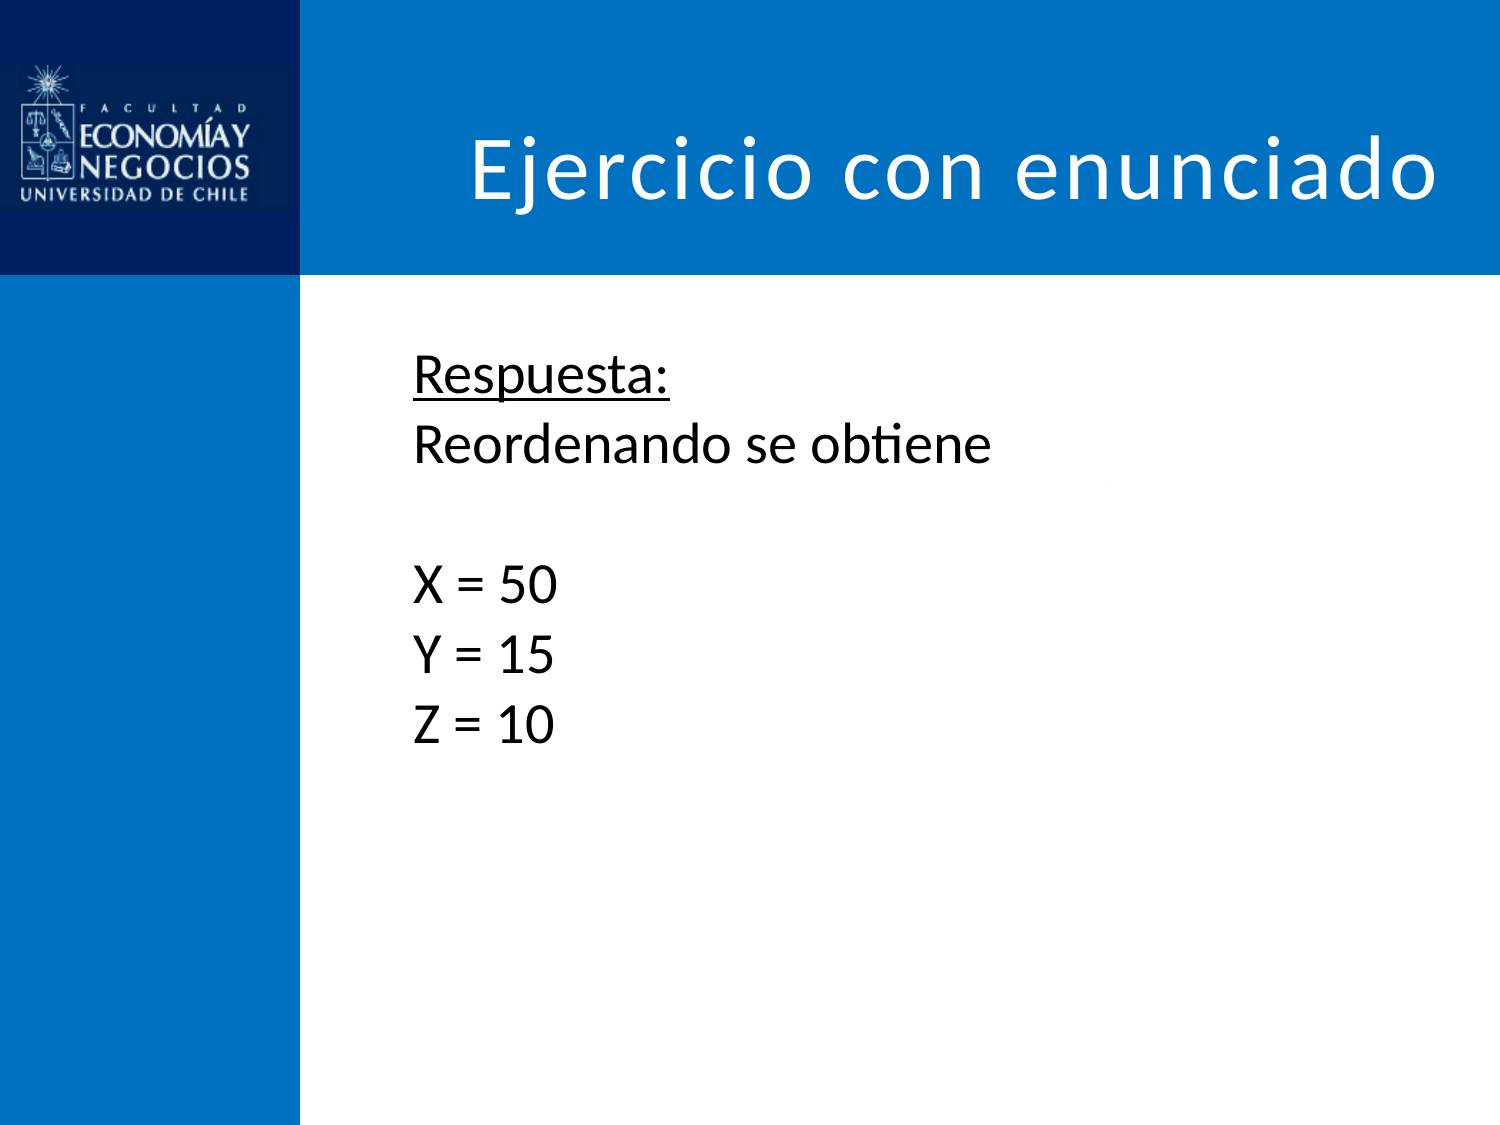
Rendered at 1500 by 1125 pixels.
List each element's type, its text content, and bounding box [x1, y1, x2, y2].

title Ejercicio con enunciado [281, 46, 1456, 279]
picture [0, 64, 290, 211]
text_box Respuesta: Reordenando se obtiene X = 50 Y = 15 Z = 10 [398, 328, 1450, 1023]
